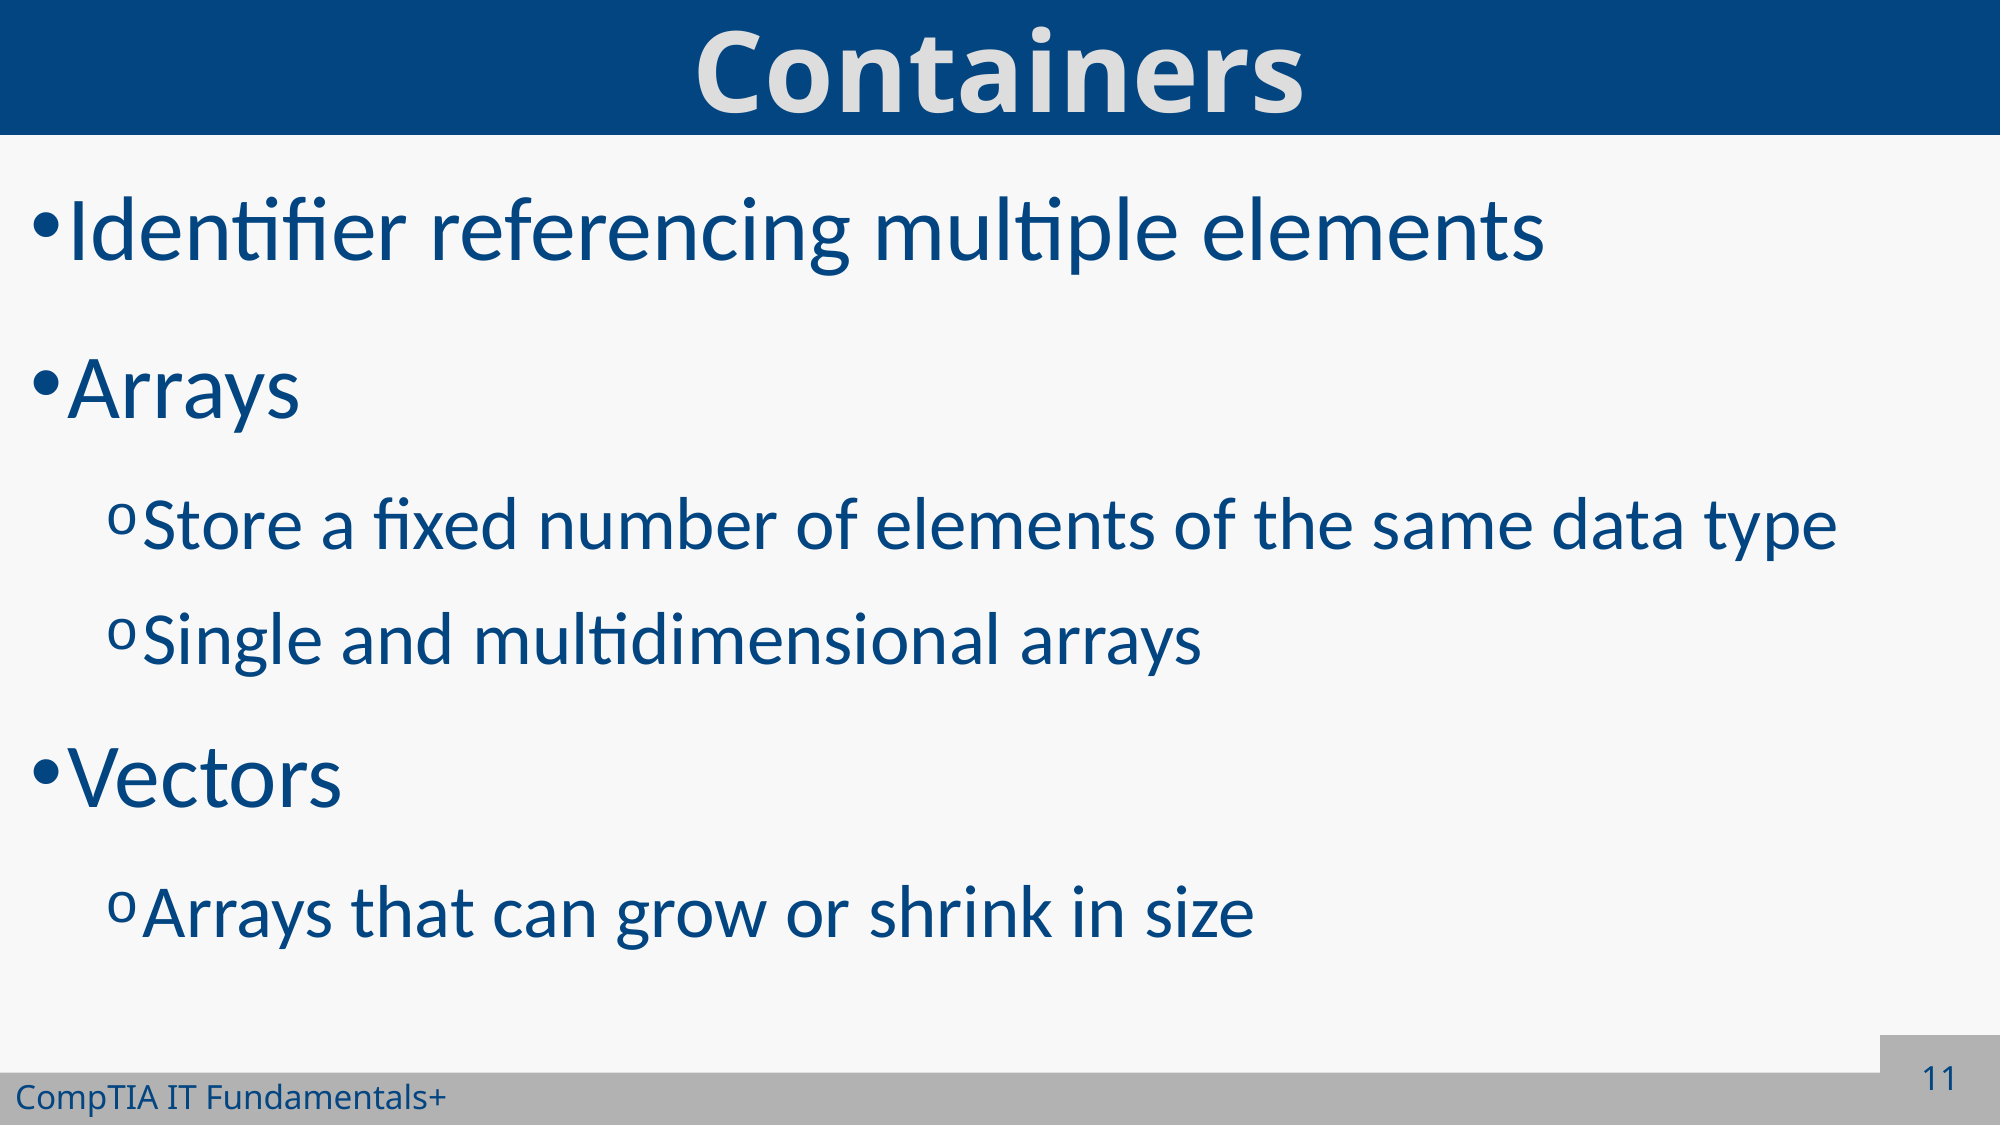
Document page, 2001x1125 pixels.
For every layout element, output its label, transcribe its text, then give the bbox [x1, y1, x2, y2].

slide_number 11 [1880, 1035, 2000, 1125]
footer CompTIA IT Fundamentals+ [0, 1072, 1880, 1125]
list Identifier referencing multiple elements Arrays Store a fixed number of elements of the same data type Single and multidimensional arrays Vectors Arrays that can grow or shrink in size [15, 149, 1980, 1065]
title Containers [0, 0, 2000, 135]
